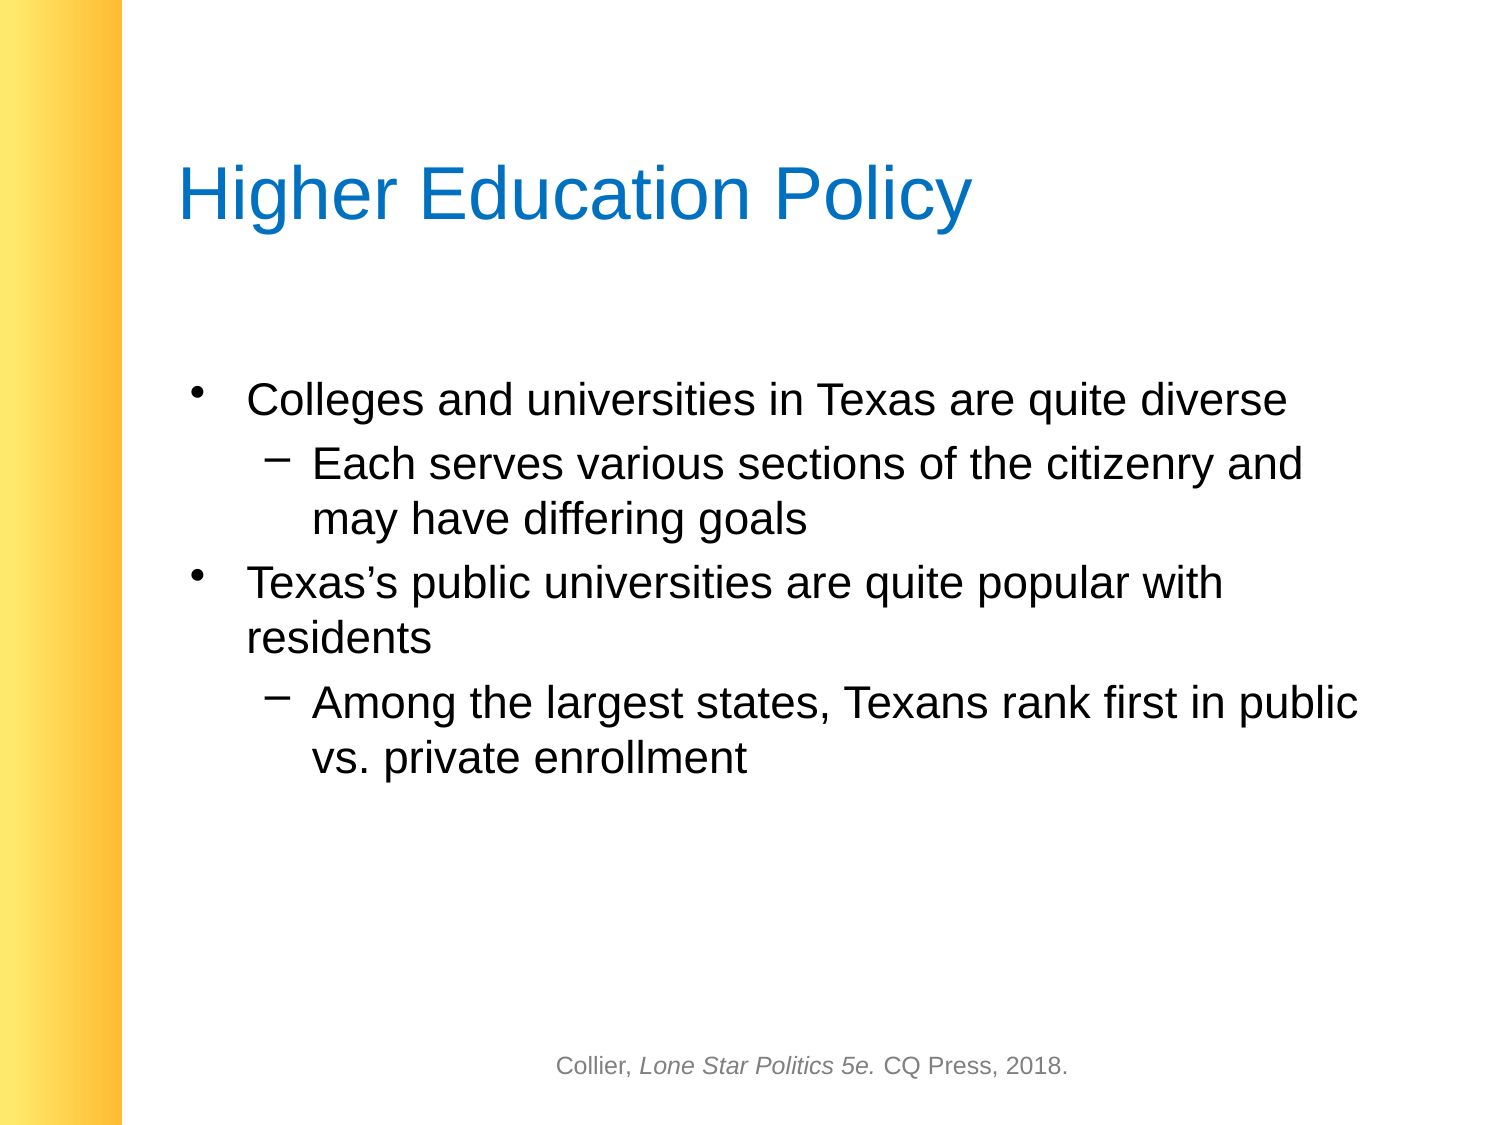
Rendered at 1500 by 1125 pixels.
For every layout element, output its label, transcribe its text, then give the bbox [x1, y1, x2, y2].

text_box Collier, Lone Star Politics 5e. CQ Press, 2018. [525, 1042, 1100, 1087]
picture [0, 0, 1500, 1125]
list Colleges and universities in Texas are quite diverse Each serves various sections of the citizenry and may have differing goals Texas’s public universities are quite popular with residents Among the largest states, Texans rank first in public vs. private enrollment [174, 362, 1388, 1000]
title Higher Education Policy [162, 137, 1475, 325]
